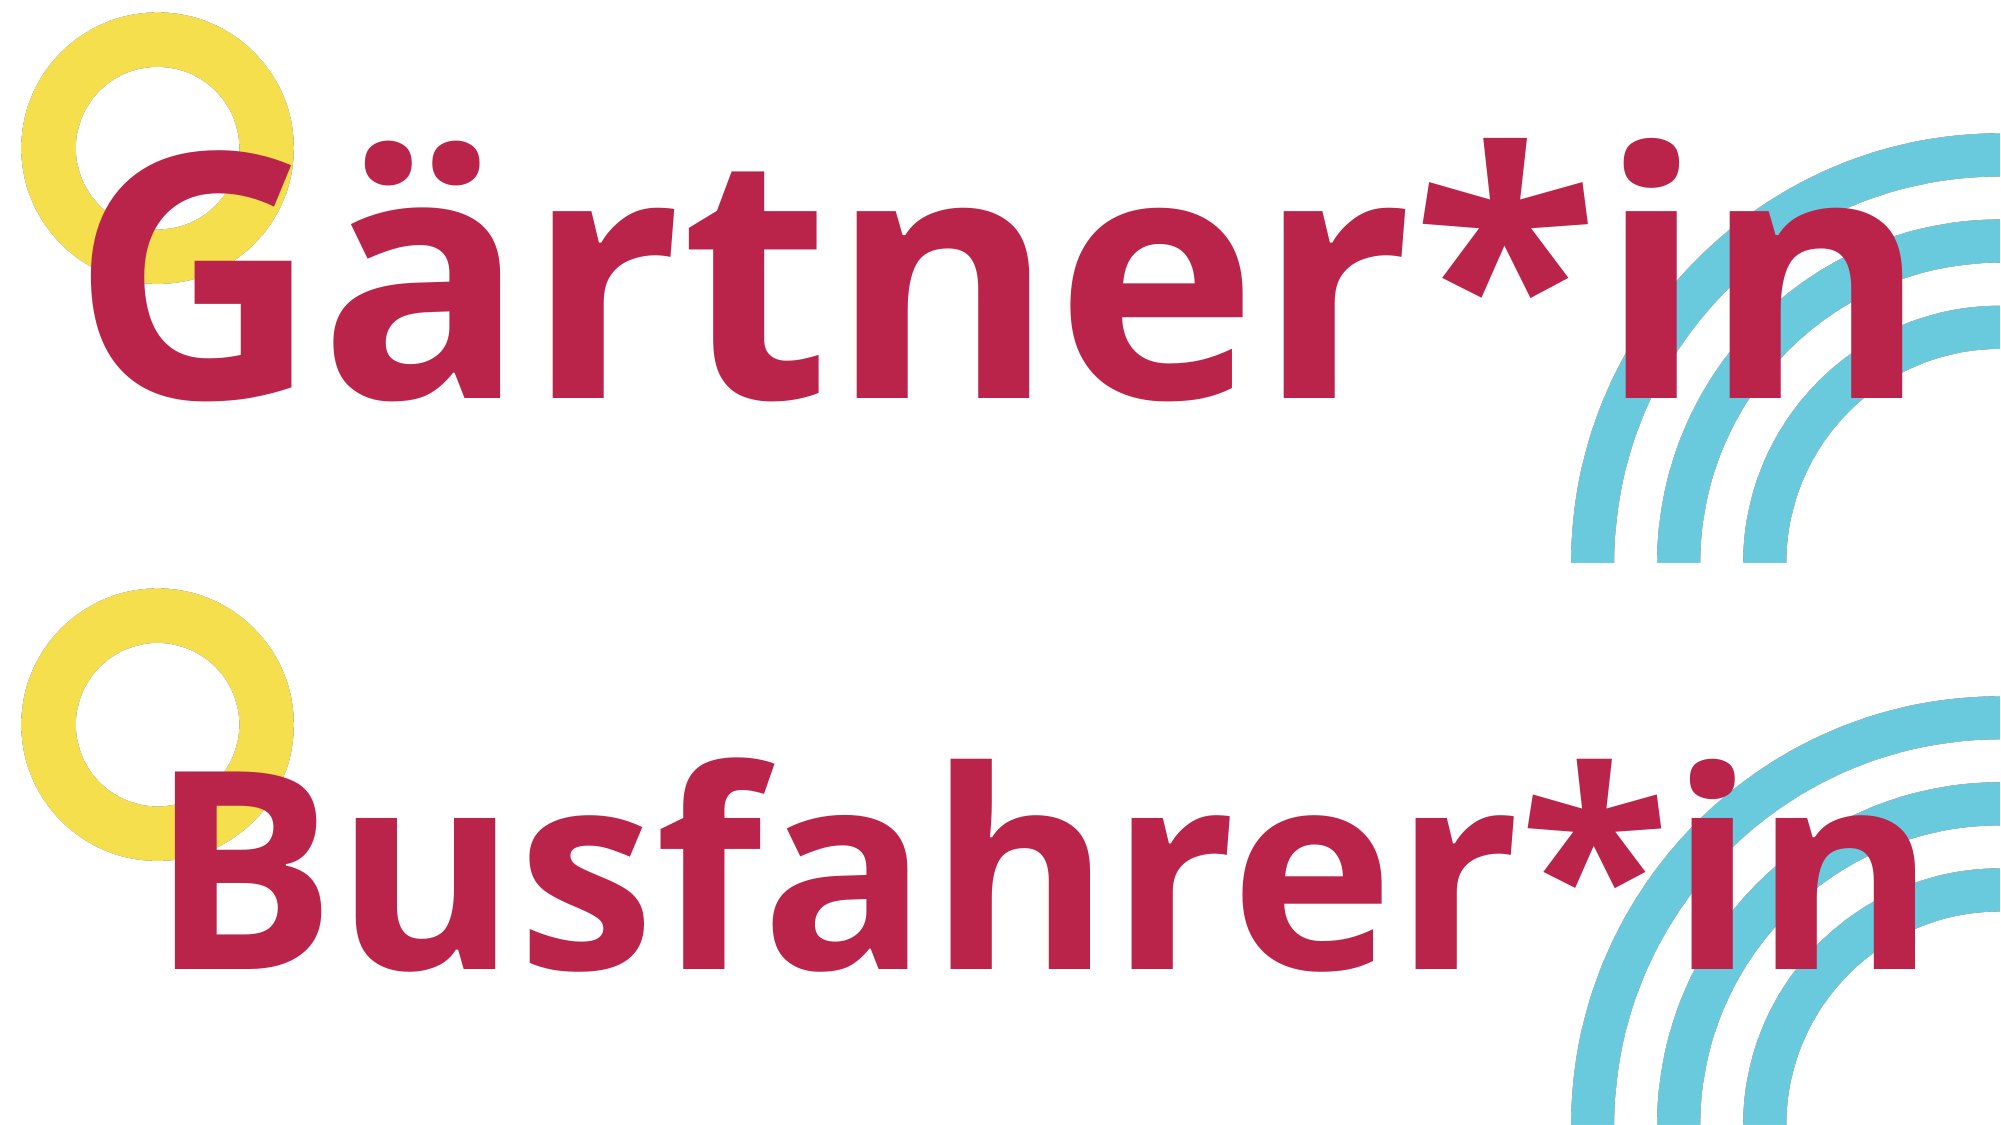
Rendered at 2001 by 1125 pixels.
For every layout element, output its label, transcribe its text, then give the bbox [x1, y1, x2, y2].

title Gärtner*in [56, 88, 1944, 480]
picture [21, 12, 294, 284]
picture [1571, 133, 2000, 563]
picture [21, 588, 294, 861]
text_box Busfahrer*in [99, 717, 1988, 1037]
picture [1571, 696, 2000, 1125]
